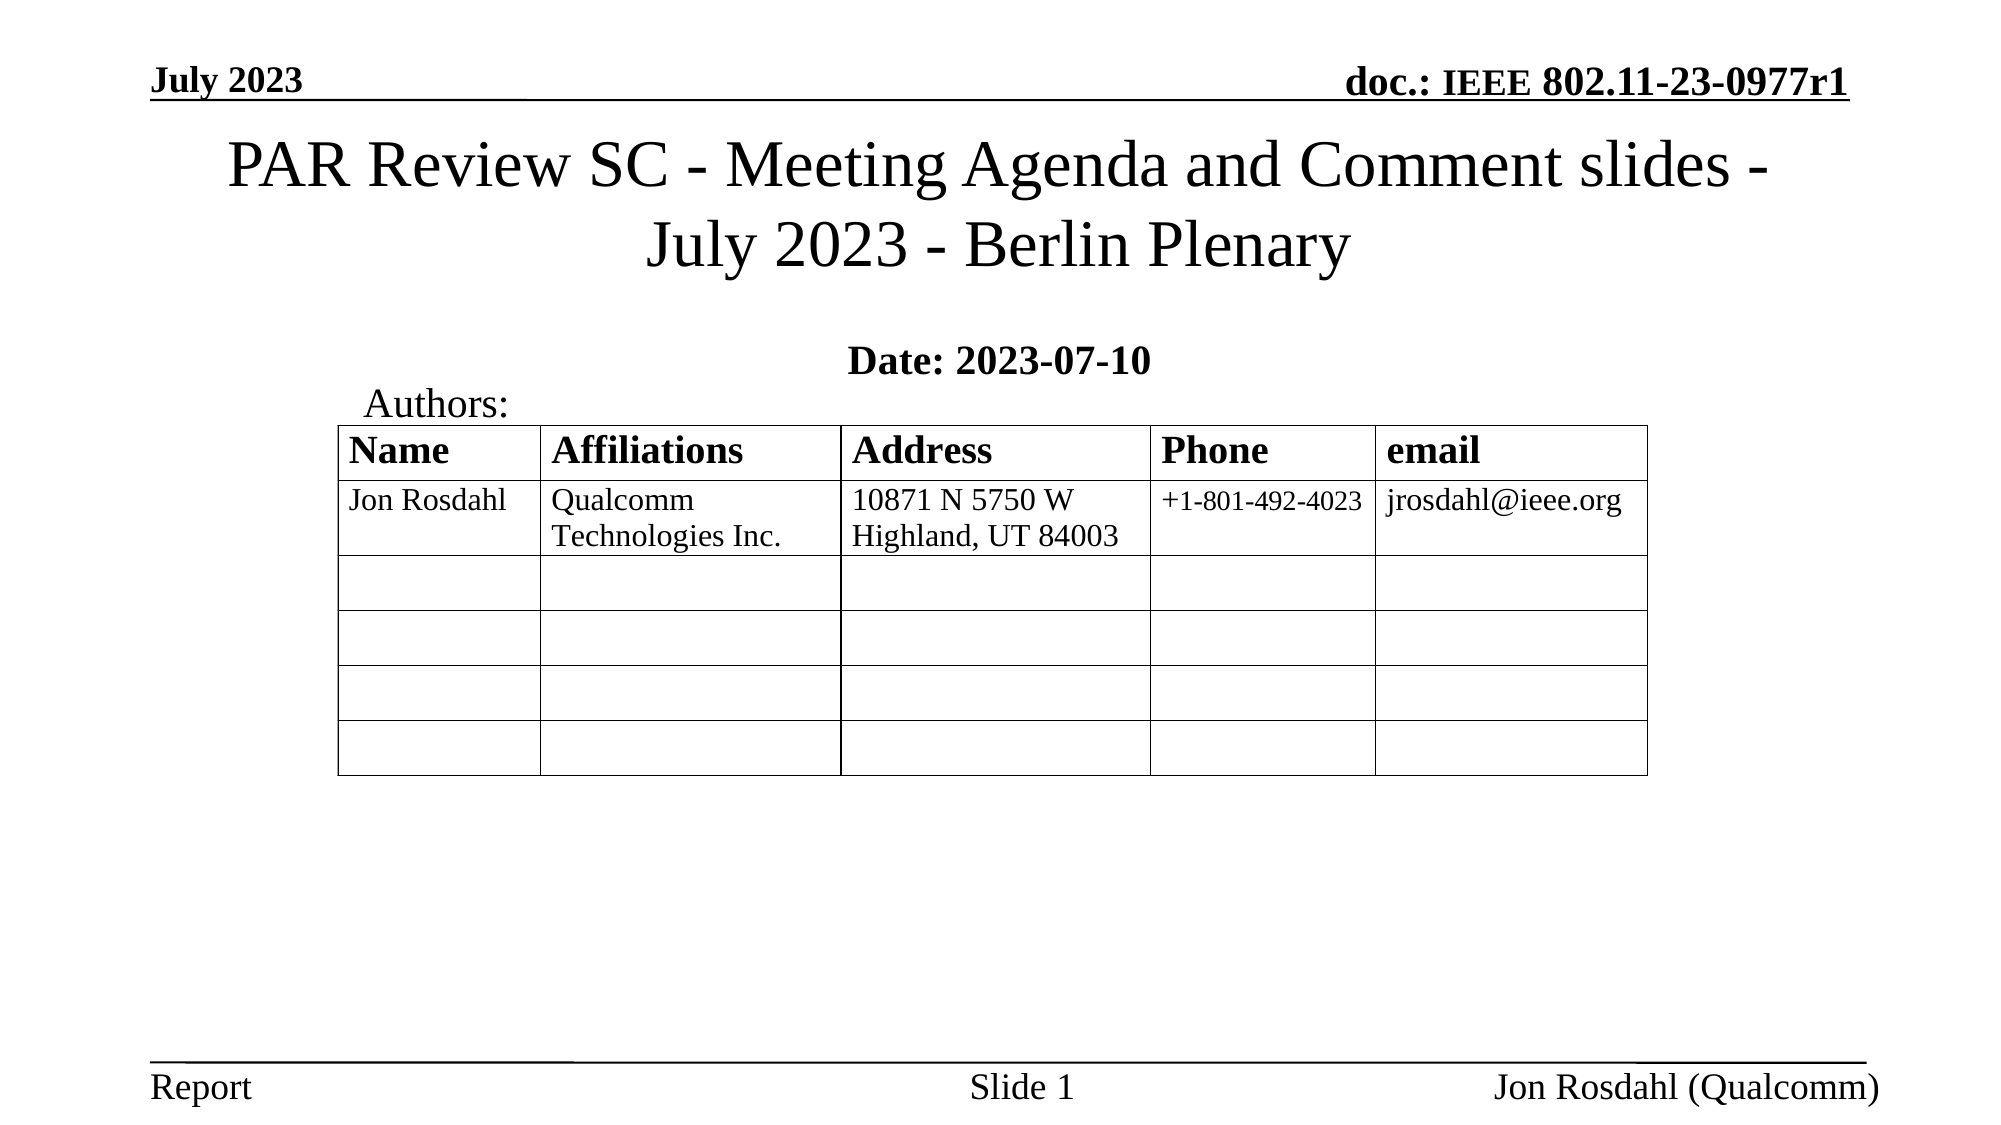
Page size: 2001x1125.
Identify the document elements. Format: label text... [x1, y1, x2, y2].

text_box Authors: [348, 368, 586, 423]
list Date: 2023-07-10 [149, 324, 1850, 1000]
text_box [337, 424, 1651, 823]
slide_number Slide 1 [950, 1061, 1095, 1125]
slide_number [149, 49, 431, 100]
title PAR Review SC - Meeting Agenda and Comment slides - July 2023 - Berlin Plenary [149, 112, 1850, 288]
footer Jon Rosdahl (Qualcomm) [1436, 1061, 1881, 1108]
